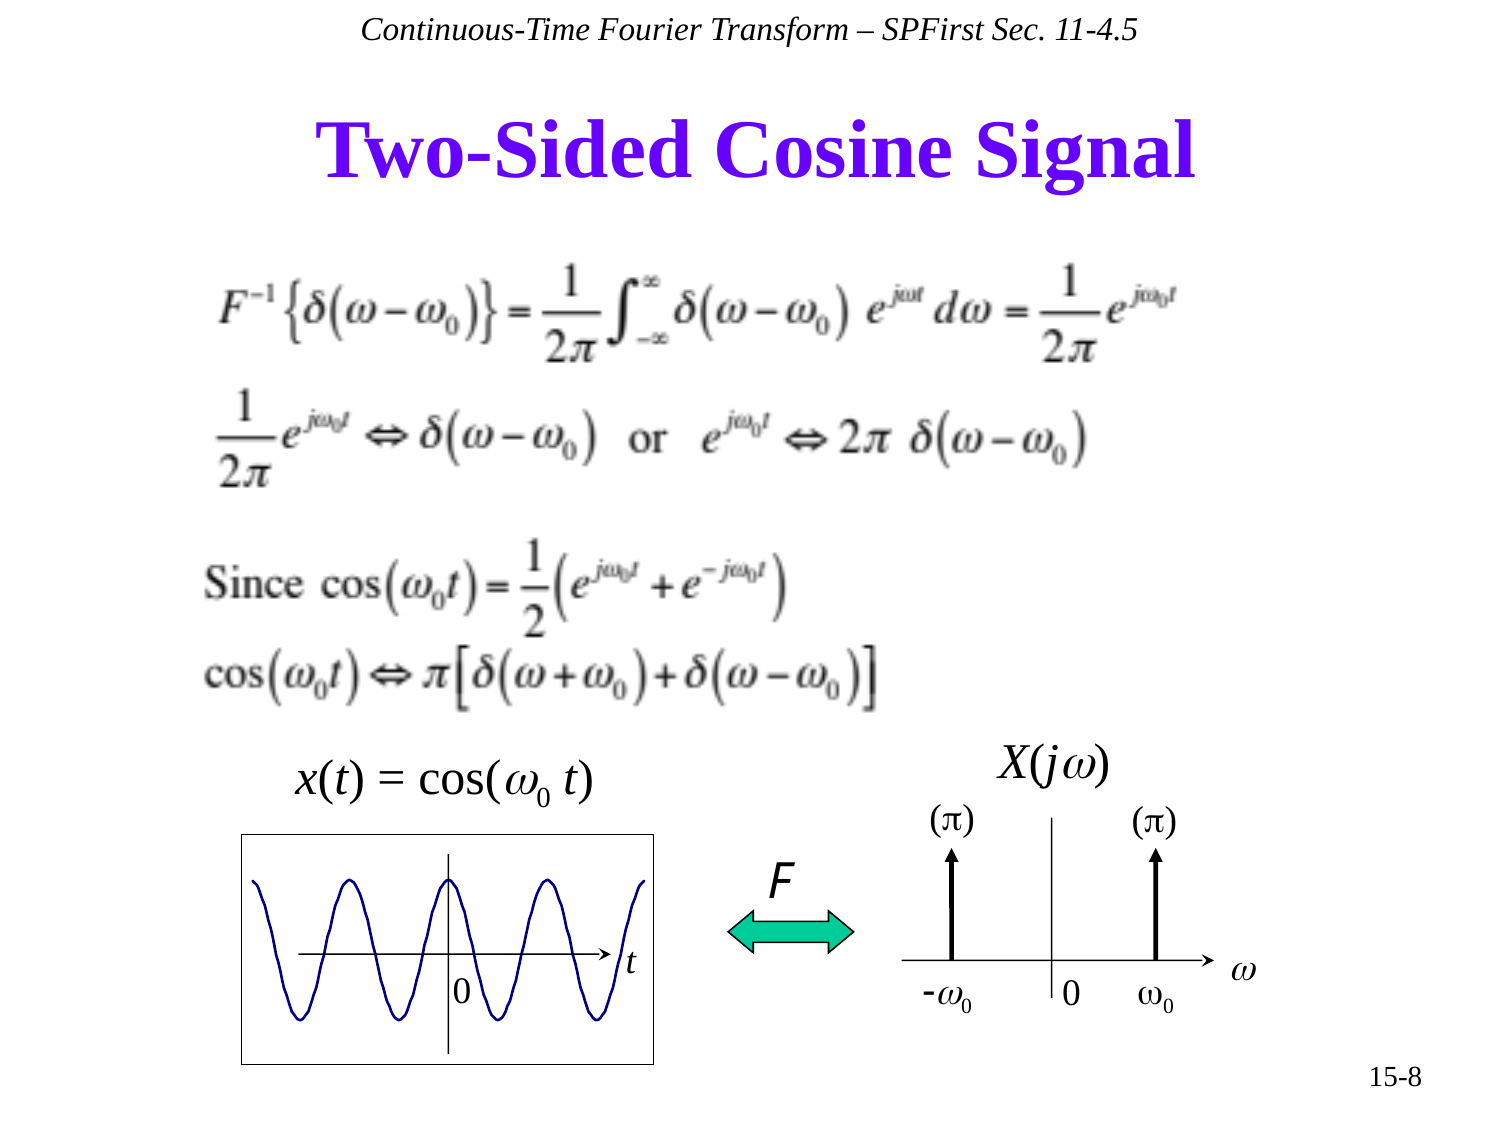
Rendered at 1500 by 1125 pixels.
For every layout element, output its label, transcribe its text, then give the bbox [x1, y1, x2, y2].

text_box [212, 249, 996, 366]
text_box x(t) = cos(w0 t) [238, 737, 651, 821]
text_box X(jw) [983, 721, 1196, 784]
title Two-Sided Cosine Signal [75, 55, 1438, 238]
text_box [719, 840, 854, 954]
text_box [235, 828, 662, 1071]
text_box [210, 374, 601, 492]
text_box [199, 637, 883, 717]
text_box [199, 524, 789, 636]
slide_number 15-8 [1124, 1049, 1438, 1125]
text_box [897, 785, 1320, 1021]
text_box Continuous-Time Fourier Transform – SPFirst Sec. 11-4.5 [0, 0, 1500, 55]
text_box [999, 249, 1181, 366]
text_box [624, 399, 1090, 475]
